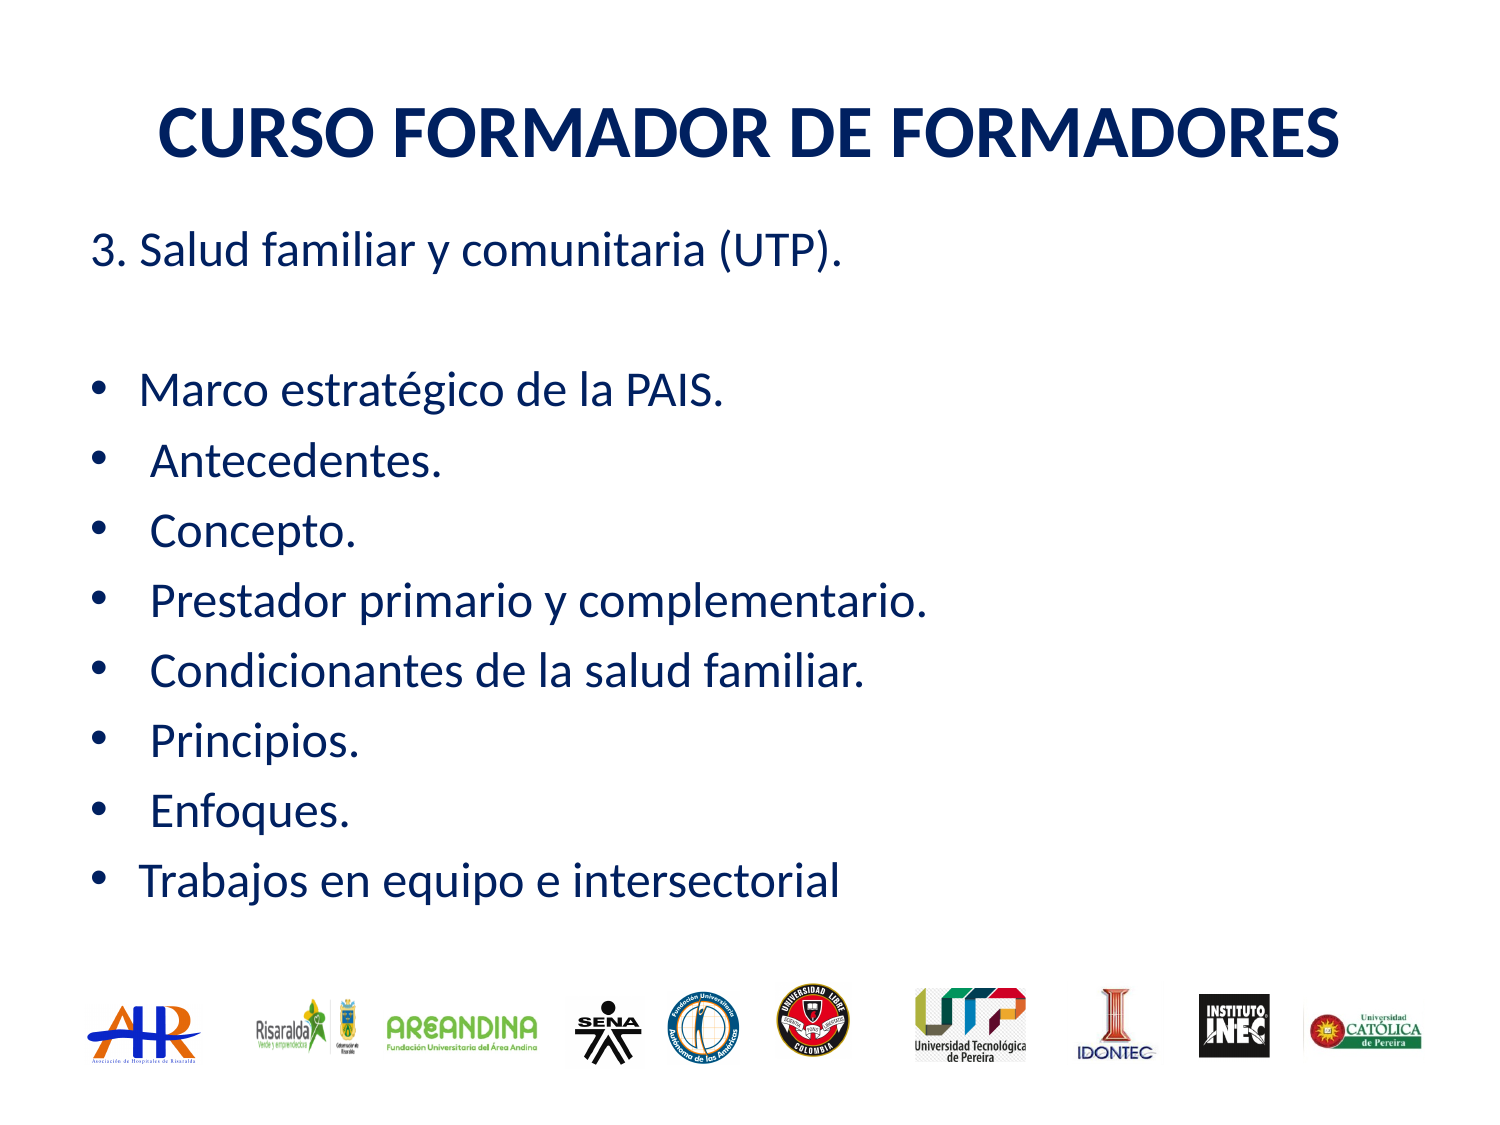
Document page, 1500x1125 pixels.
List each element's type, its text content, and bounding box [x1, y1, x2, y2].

picture [383, 1009, 540, 1060]
list 3. Salud familiar y comunitaria (UTP). Marco estratégico de la PAIS. Antecedentes. Concepto. Prestador primario y complementario. Condicionantes de la salud familiar. Principios. Enfoques. Trabajos en equipo e intersectorial [75, 209, 1425, 1005]
picture [253, 993, 361, 1060]
title CURSO FORMADOR DE FORMADORES [75, 45, 1425, 209]
picture [84, 1004, 203, 1066]
picture [1065, 981, 1164, 1065]
picture [565, 995, 645, 1069]
picture [1303, 986, 1425, 1074]
picture [666, 990, 740, 1066]
picture [915, 988, 1026, 1063]
picture [1198, 991, 1270, 1062]
picture [774, 981, 852, 1059]
